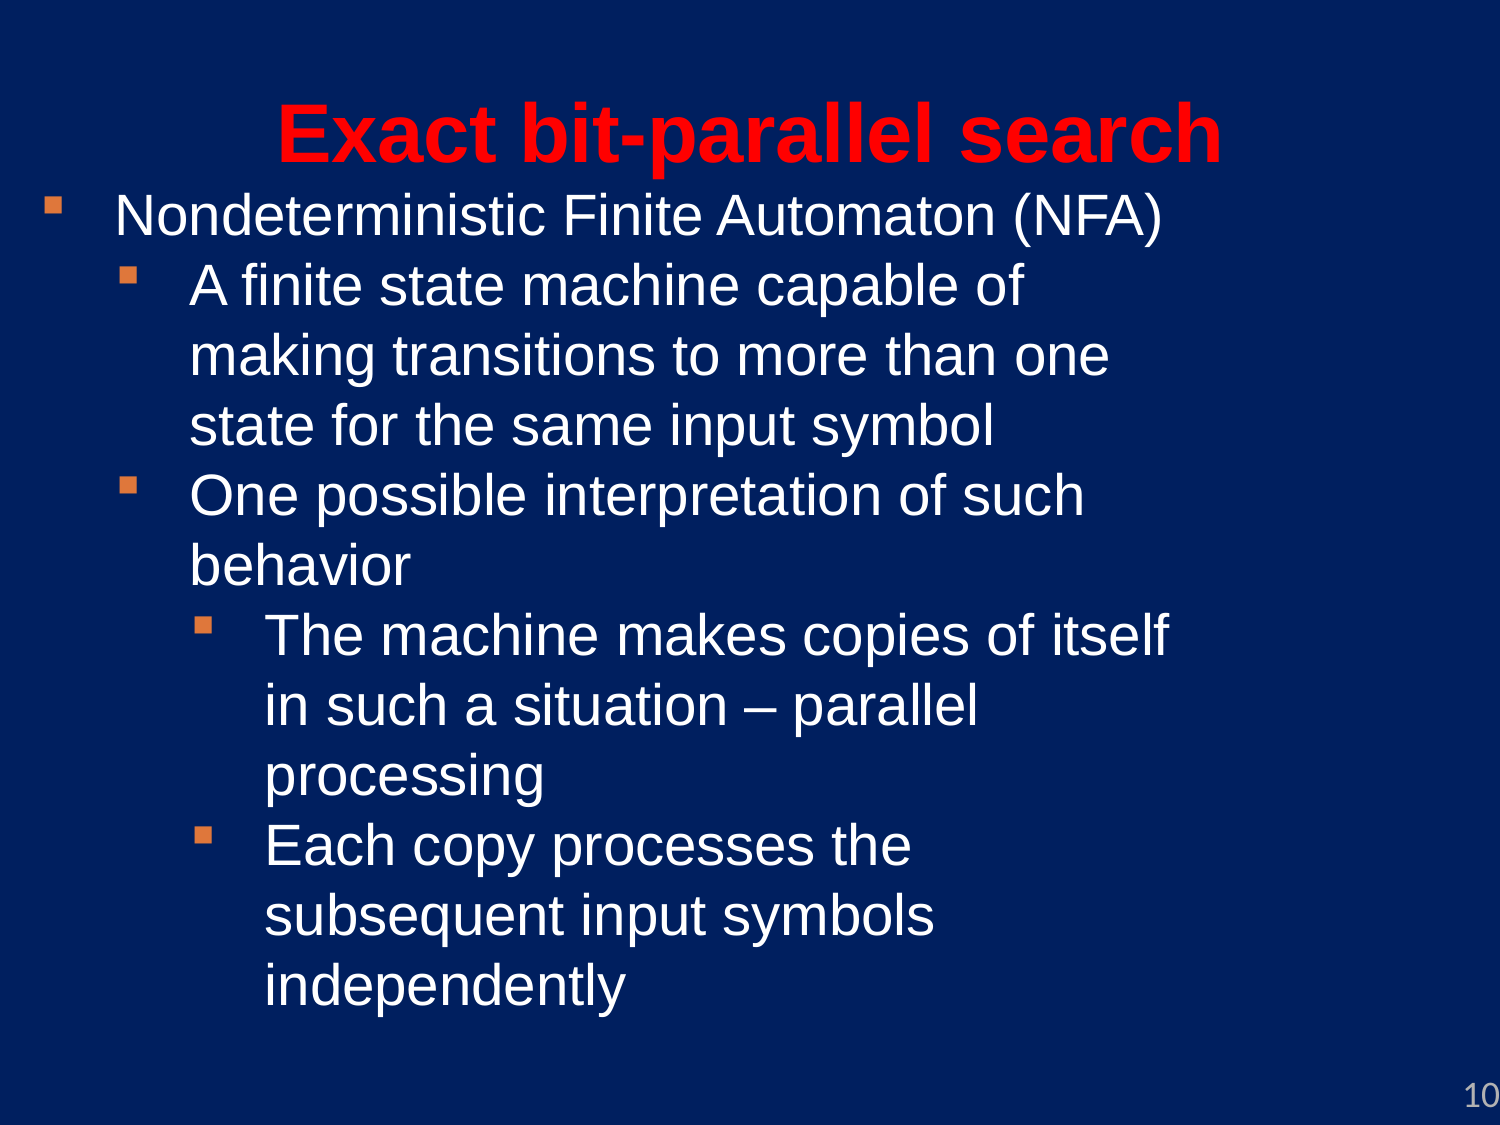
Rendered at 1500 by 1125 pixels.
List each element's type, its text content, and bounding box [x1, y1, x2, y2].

slide_number 10 [1437, 1069, 1500, 1125]
text_box Nondeterministic Finite Automaton (NFA) A finite state machine capable of making transitions to more than one state for the same input symbol One possible interpretation of such behavior The machine makes copies of itself in such a situation – parallel processing Each copy processes the subsequent input symbols independently [37, 177, 1226, 1018]
title Exact bit-parallel search [44, 53, 1456, 267]
